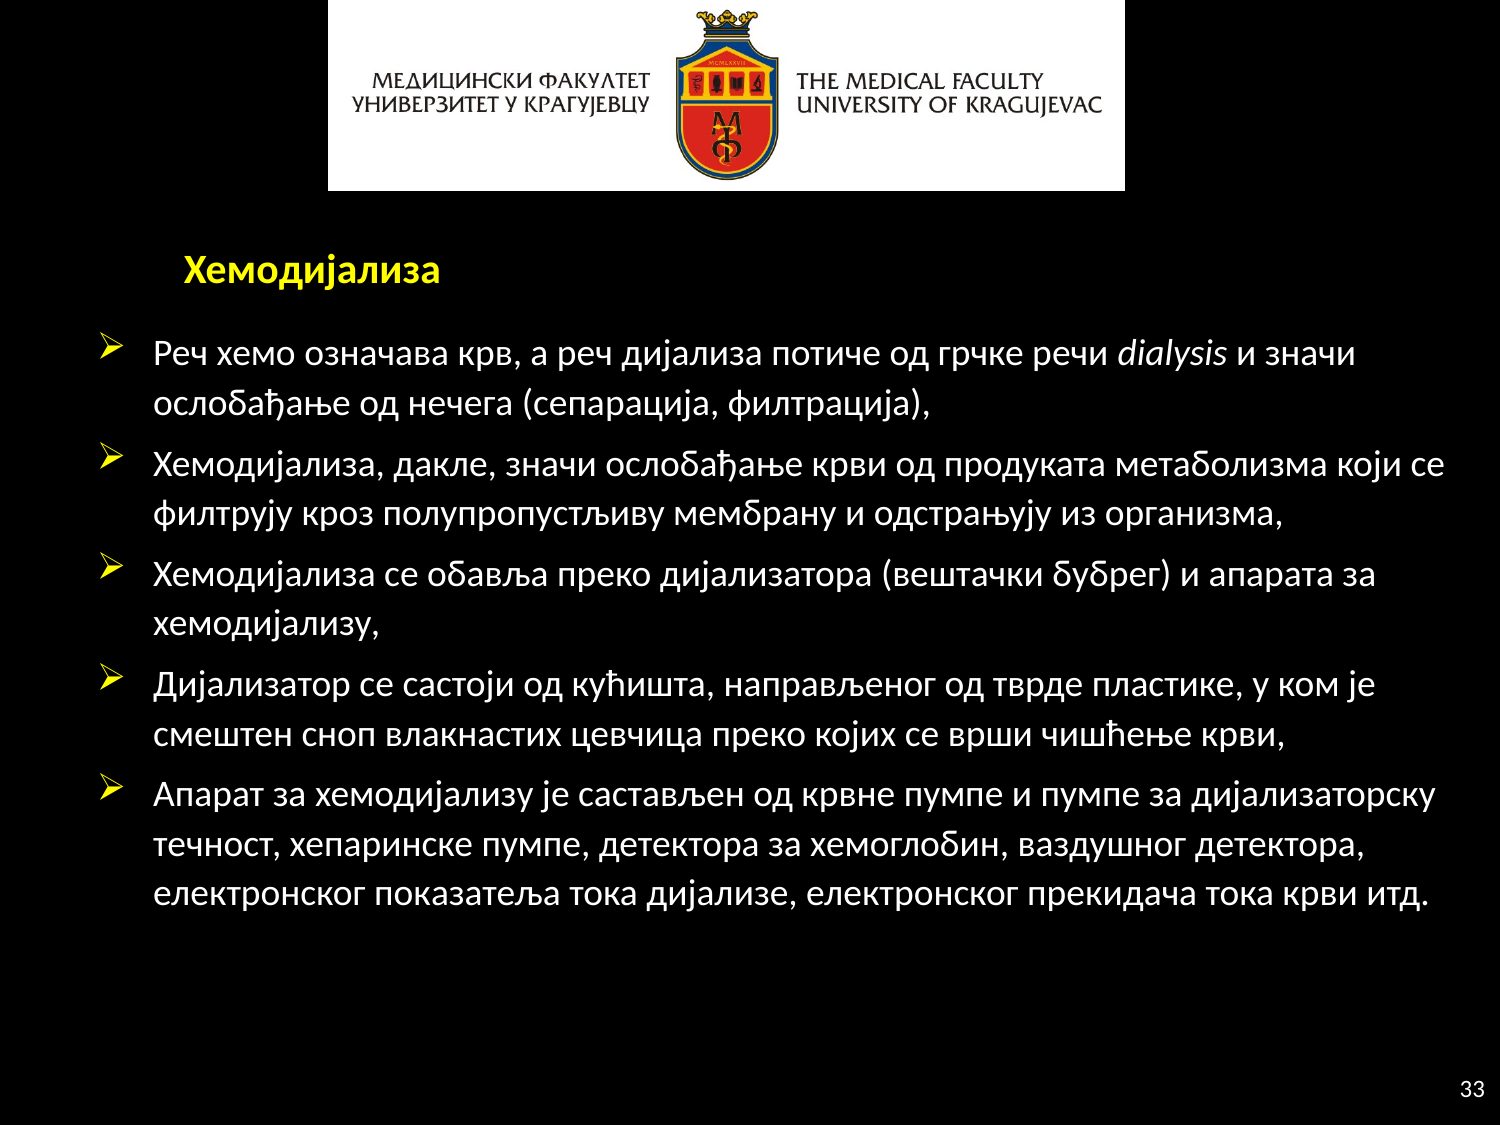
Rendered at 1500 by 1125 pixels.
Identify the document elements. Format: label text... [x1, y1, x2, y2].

picture [328, 0, 1125, 191]
slide_number 33 [1187, 1050, 1500, 1125]
text_box Хемодијализа [168, 234, 456, 300]
text_box Реч хемо означава крв, а реч дијализа потиче од грчке речи dialysis и значи ослобађање од нечега (сепарација, филтрација), Хемодијализа, дакле, значи ослобађање крви од продуката метаболизма који се филтрују кроз полупропустљиву мембрану и одстрањују из организма, Хемодијализа се обавља преко дијализатора (вештачки бубрег) и апарата за хемодијализу, Дијализатор се састоји од кућишта, направљеног од тврде пластике, у ком је смештен сноп влакнастих цевчица преко којих се врши чишћење крви, Апарат за хемодијализу је састављен од крвне пумпе и пумпе за дијализаторску течност, хепаринске пумпе, детектора за хемоглобин, ваздушног детектора, електронског покaзатеља тока дијализе, електронског прекидача тока крви итд. [82, 316, 1500, 921]
